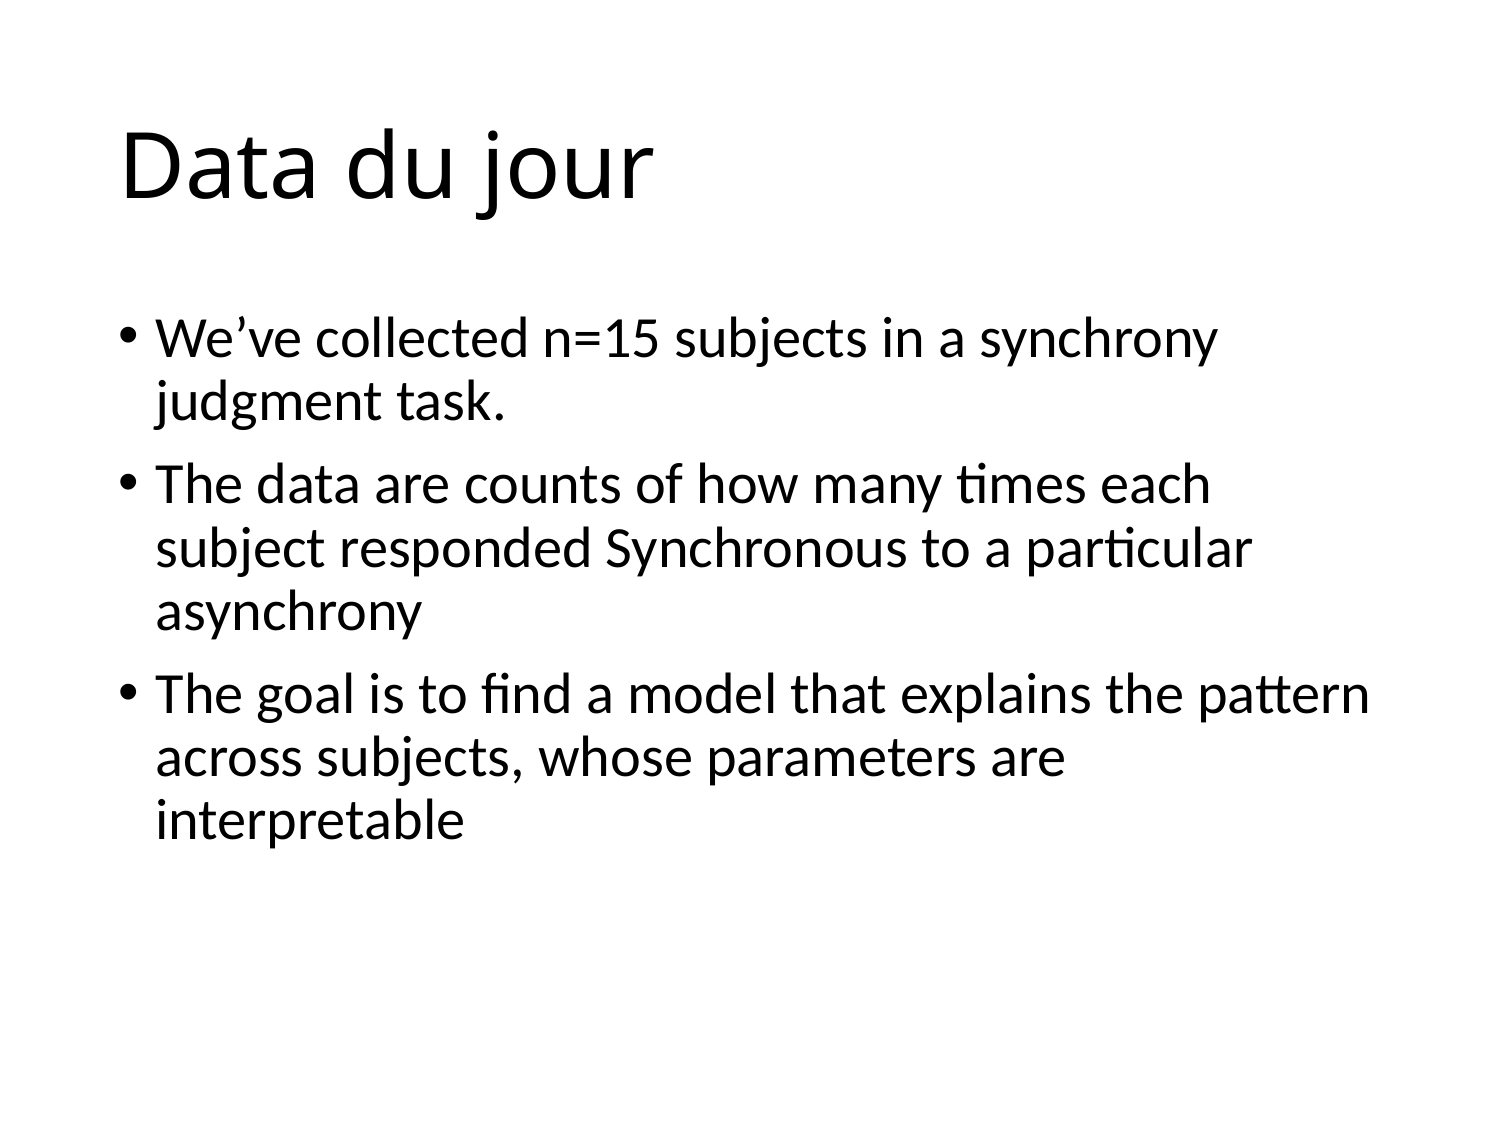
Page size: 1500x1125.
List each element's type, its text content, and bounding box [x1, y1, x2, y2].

title Data du jour [103, 59, 1397, 278]
list We’ve collected n=15 subjects in a synchrony judgment task. The data are counts of how many times each subject responded Synchronous to a particular asynchrony The goal is to find a model that explains the pattern across subjects, whose parameters are interpretable [103, 299, 1397, 1014]
